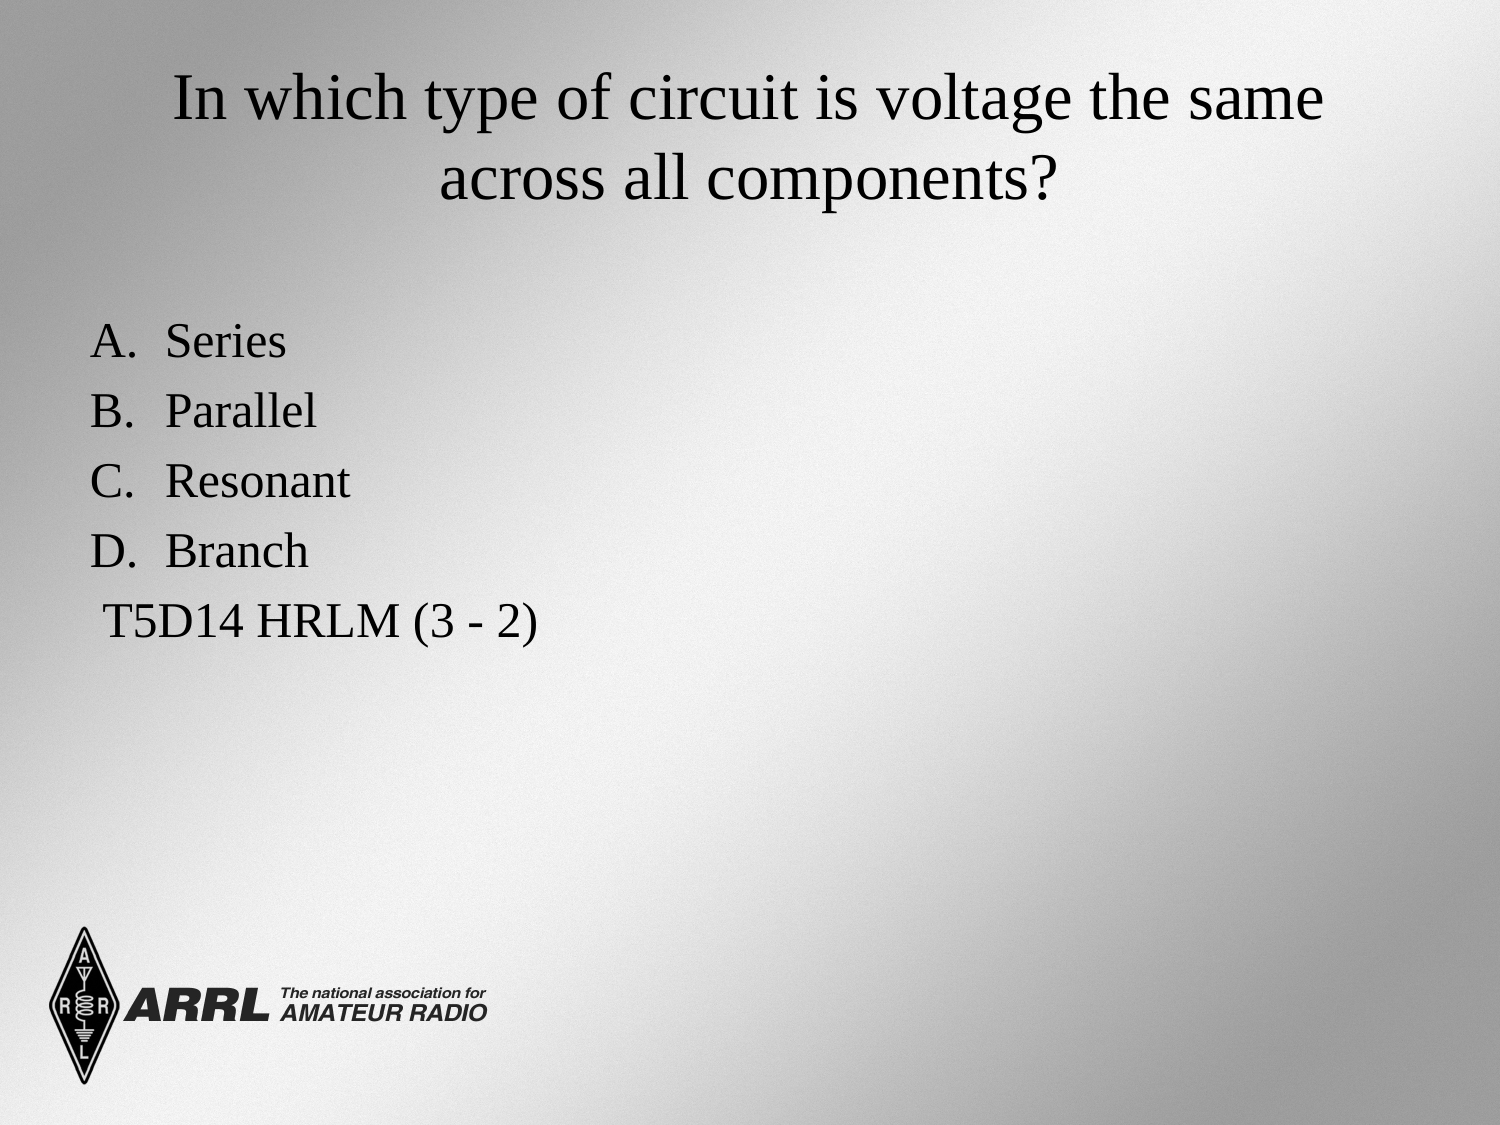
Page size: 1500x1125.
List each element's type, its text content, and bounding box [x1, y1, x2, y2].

list Series Parallel Resonant Branch T5D14 HRLM (3 - 2) [75, 299, 1425, 1005]
title In which type of circuit is voltage the same across all components? [75, 45, 1425, 233]
picture [0, 0, 1500, 1125]
